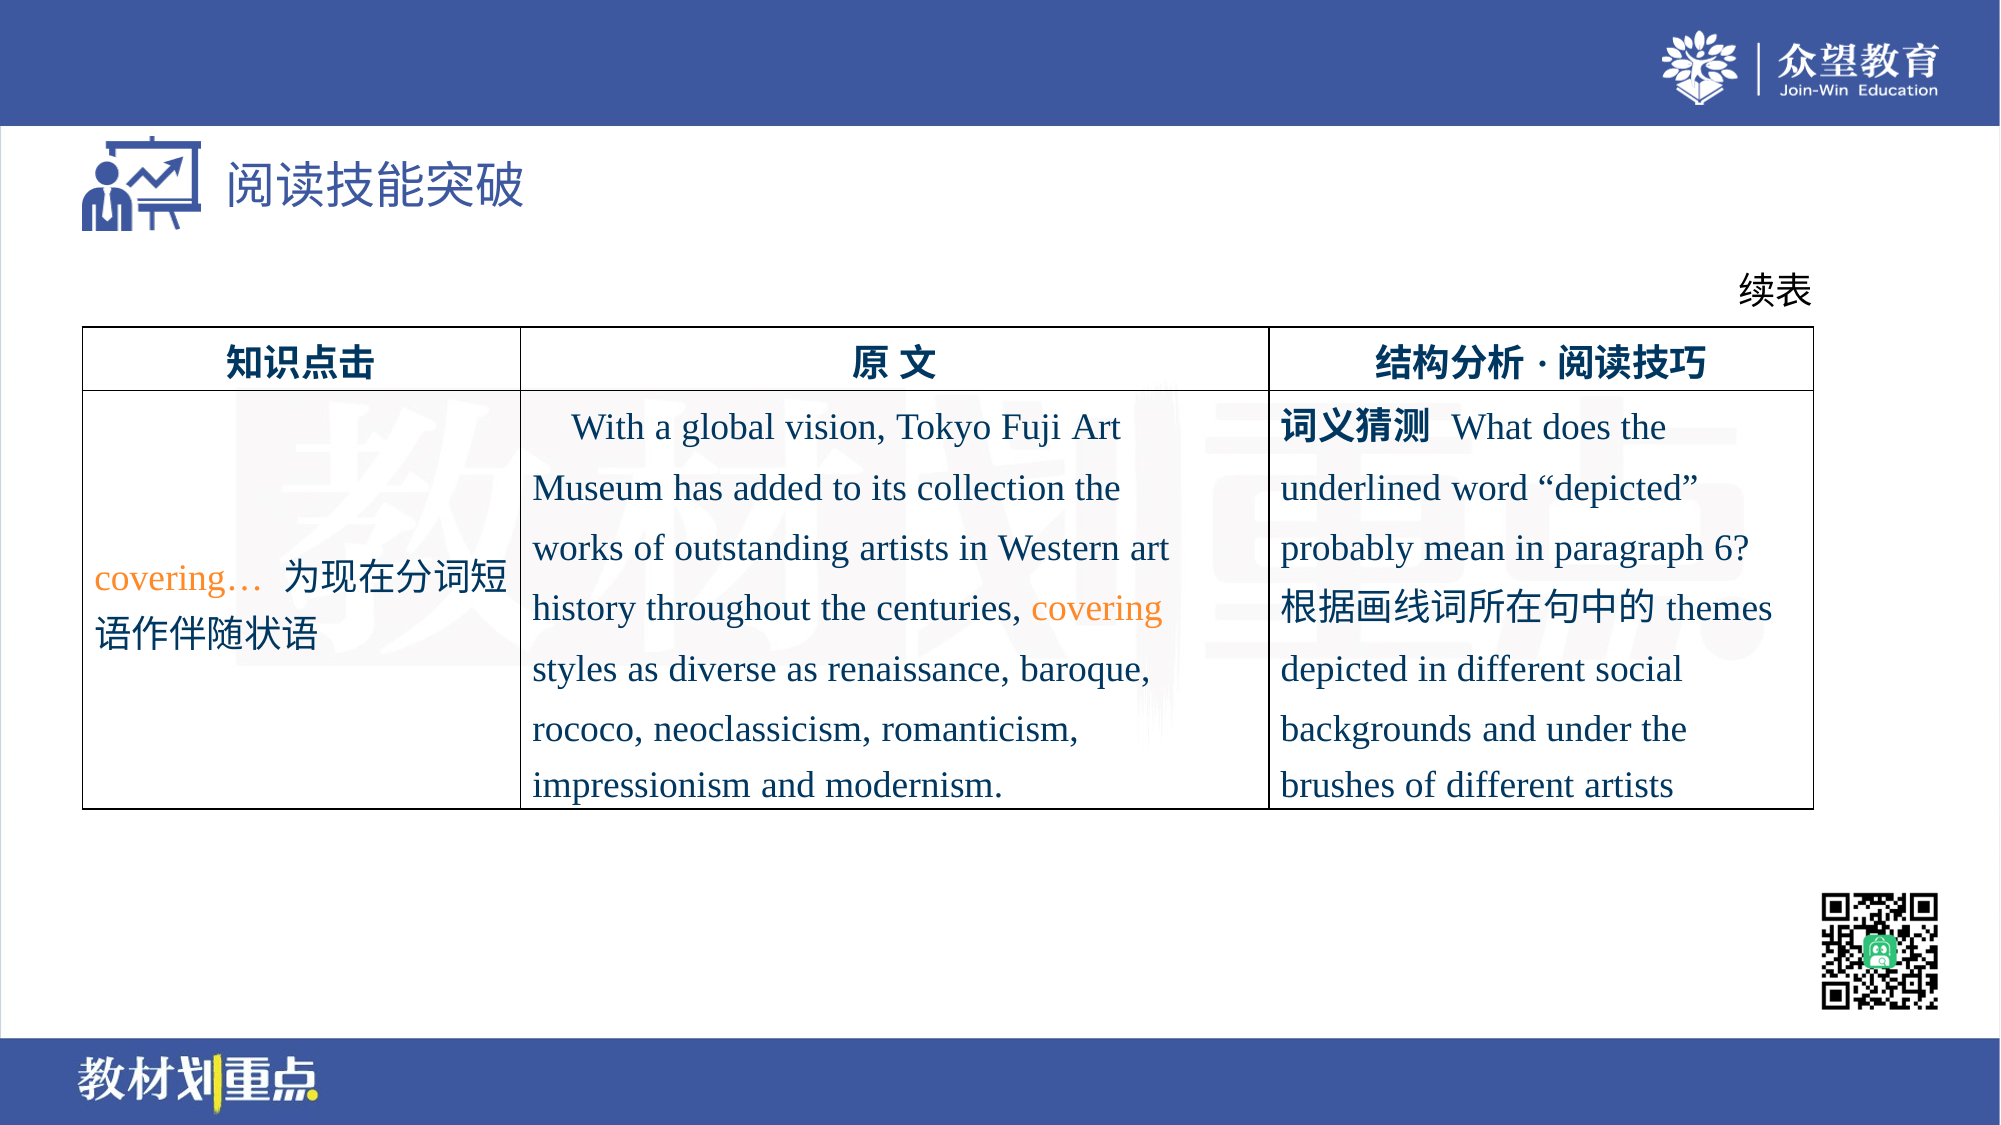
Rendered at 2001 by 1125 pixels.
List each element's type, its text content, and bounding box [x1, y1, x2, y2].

table_cell 词义猜测 What does the underlined word “depicted” probably mean in paragraph 6? 根据画线词所在句中的themes depicted in different social backgrounds and under the brushes of different artists [1270, 391, 1813, 808]
table_cell covering… 为现在分词短 语作伴随状语 [83, 391, 520, 808]
table_header 结构分析·阅读技巧 [1270, 328, 1813, 390]
picture [0, 0, 2000, 1125]
table_cell With a global vision, Tokyo Fuji Art Museum has added to its collection the works of outstanding artists in Western art history throughout the centuries, covering styles as diverse as renaissance, baroque, rococo, neoclassicism, romanticism, impressionism and modernism. [521, 391, 1268, 808]
table_header 原 文 [521, 328, 1268, 390]
text_box 续表 [1737, 247, 1814, 312]
table_header 知识点击 [83, 328, 520, 390]
